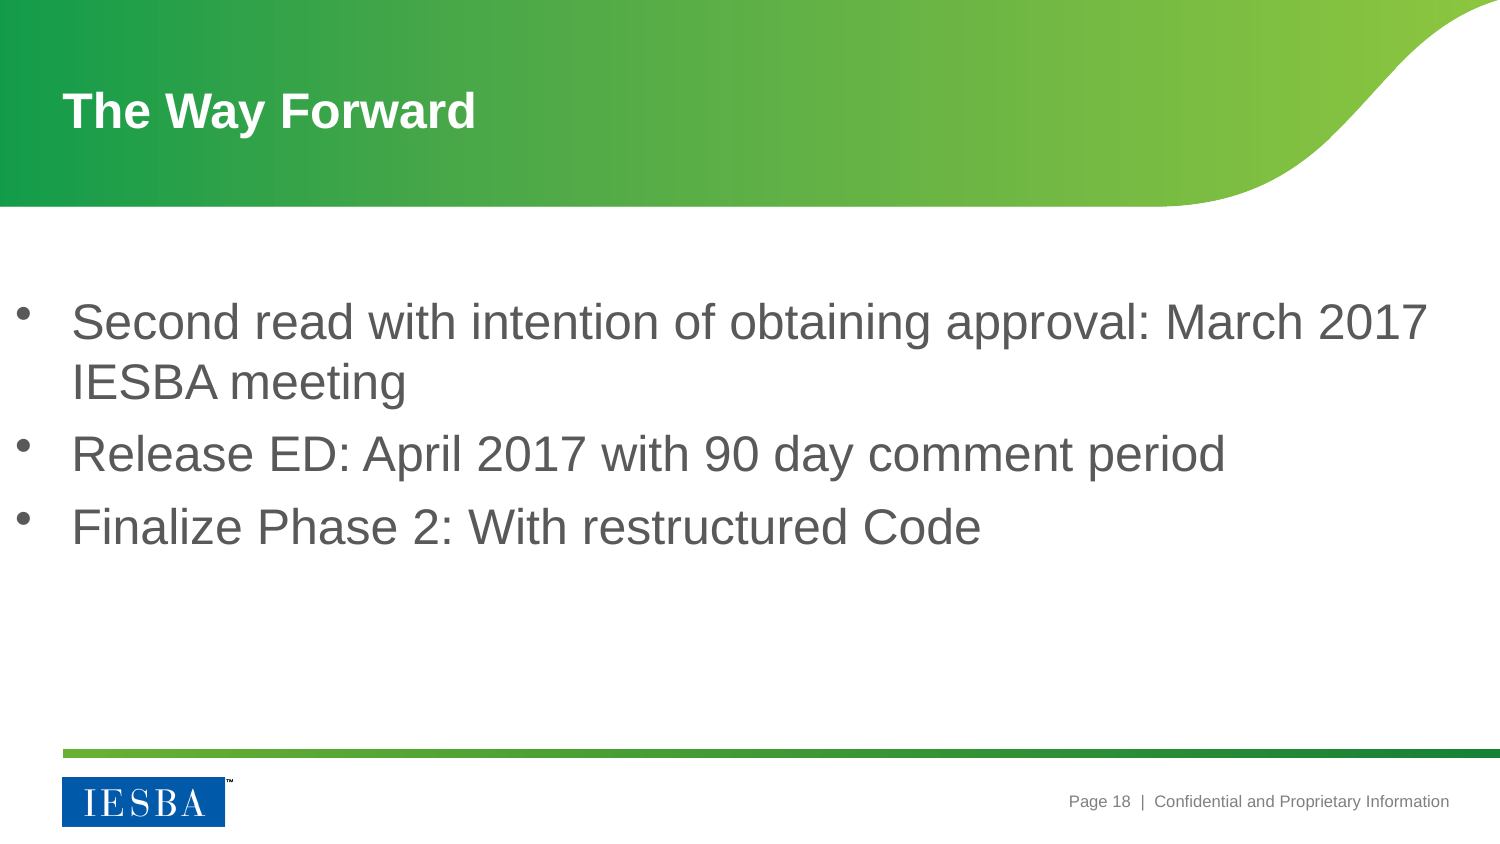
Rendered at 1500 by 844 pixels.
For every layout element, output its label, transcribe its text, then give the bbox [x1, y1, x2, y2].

title The Way Forward [62, 75, 1300, 142]
picture [62, 777, 233, 827]
picture [0, 0, 1500, 207]
list Second read with intention of obtaining approval: March 2017 IESBA meeting Release ED: April 2017 with 90 day comment period Finalize Phase 2: With restructured Code [0, 209, 1500, 747]
